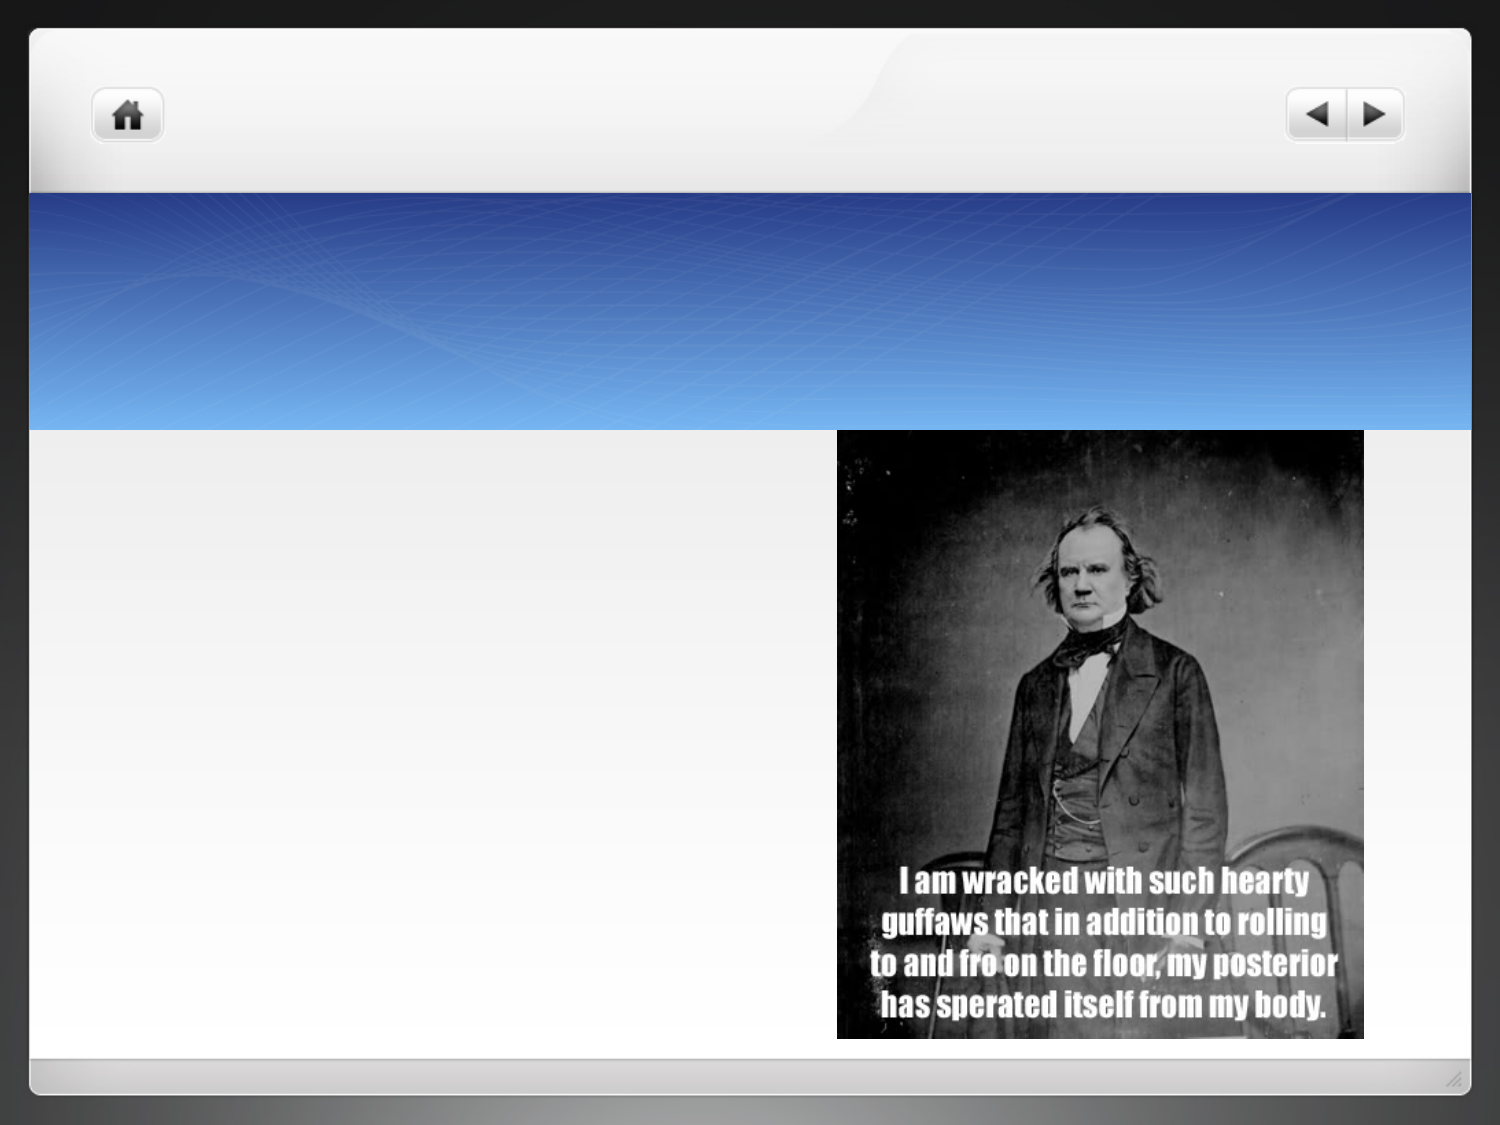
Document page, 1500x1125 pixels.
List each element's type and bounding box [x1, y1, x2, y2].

title [68, 238, 1432, 427]
picture [0, 0, 1500, 1125]
